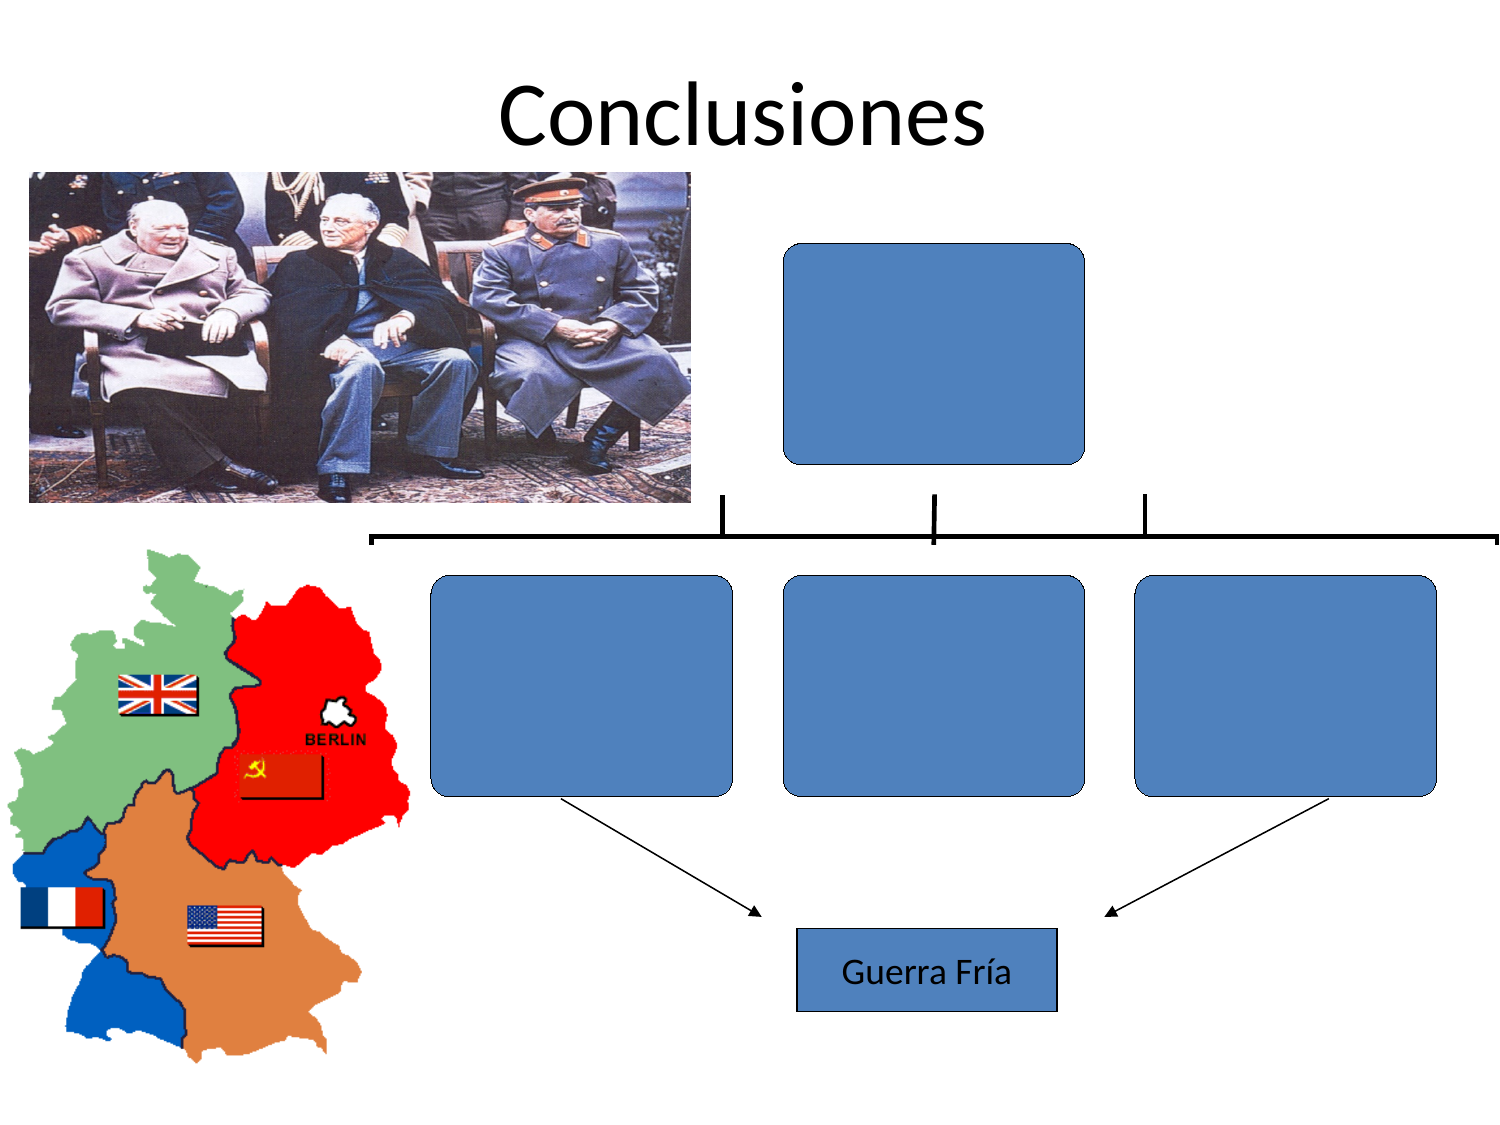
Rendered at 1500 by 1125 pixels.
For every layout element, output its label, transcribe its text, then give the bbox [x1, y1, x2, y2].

text_box [571, 805, 762, 917]
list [430, 243, 1437, 534]
picture [29, 172, 692, 503]
title Conclusiones [75, 45, 1412, 173]
picture [0, 538, 431, 1067]
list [433, 539, 1437, 797]
text_box [1104, 805, 1318, 917]
text_box Guerra Fría [797, 928, 1057, 1012]
